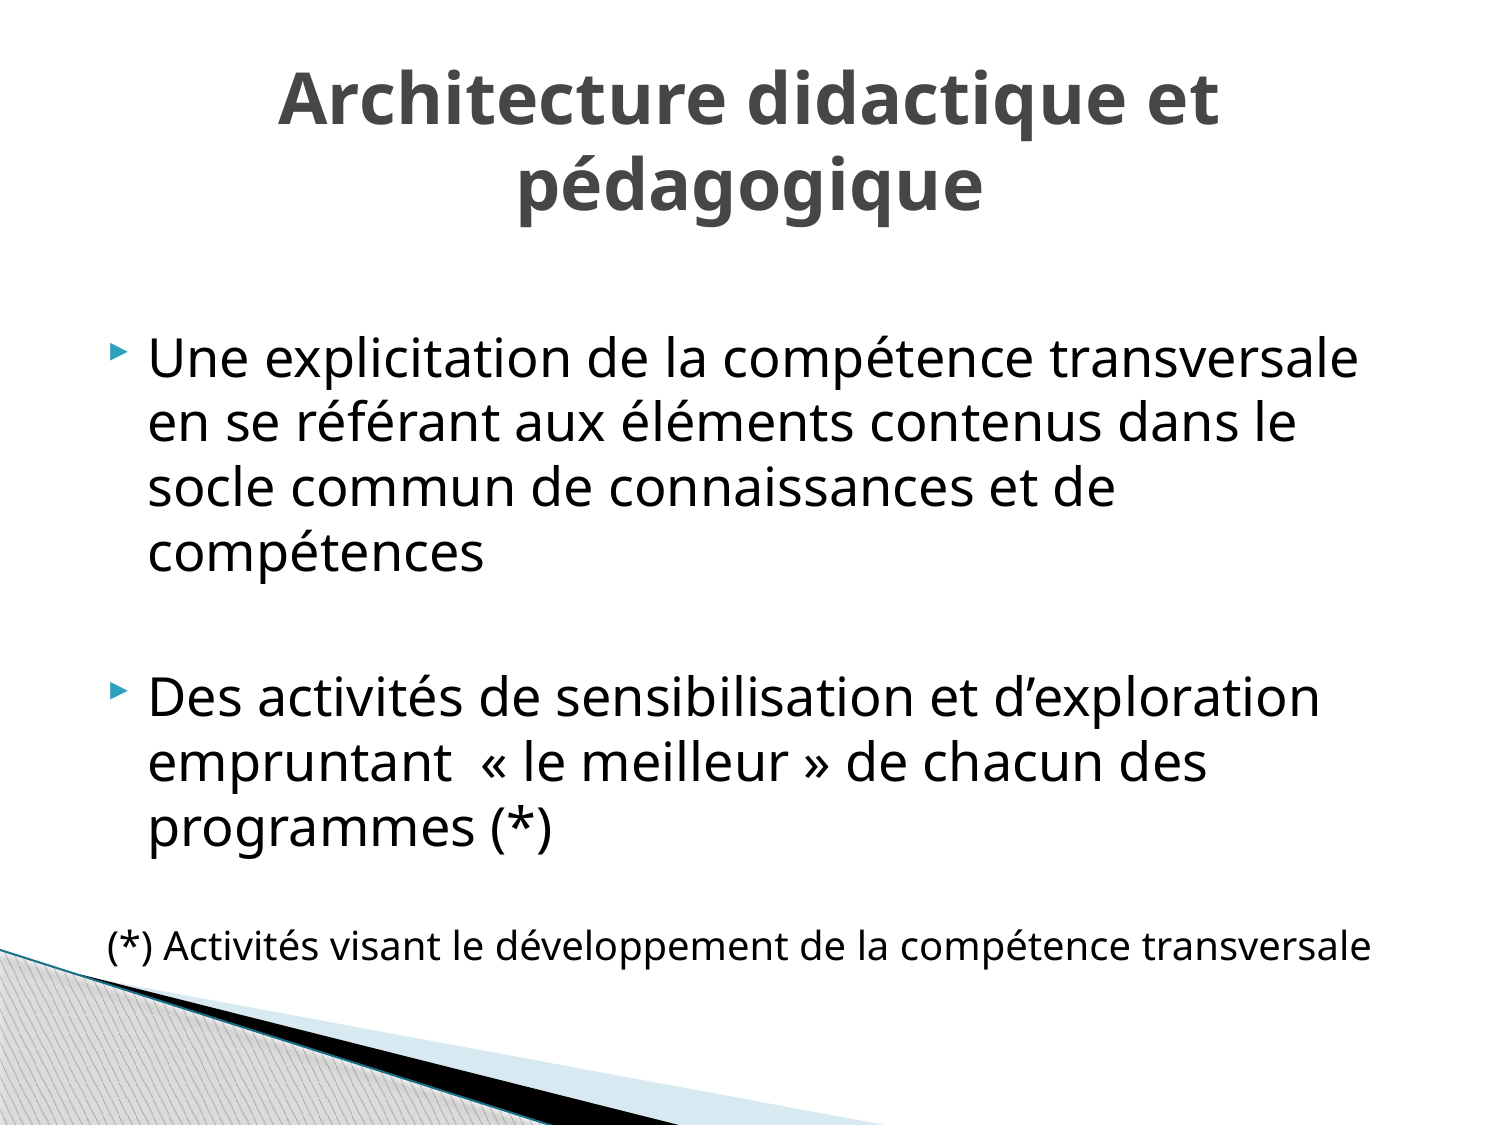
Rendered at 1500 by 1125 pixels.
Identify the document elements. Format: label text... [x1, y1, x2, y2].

title Architecture didactique et pédagogique [75, 45, 1425, 233]
list Une explicitation de la compétence transversale en se référant aux éléments contenus dans le socle commun de connaissances et de compétences Des activités de sensibilisation et d’exploration empruntant « le meilleur » de chacun des programmes (*) (*) Activités visant le développement de la compétence transversale [75, 243, 1425, 986]
